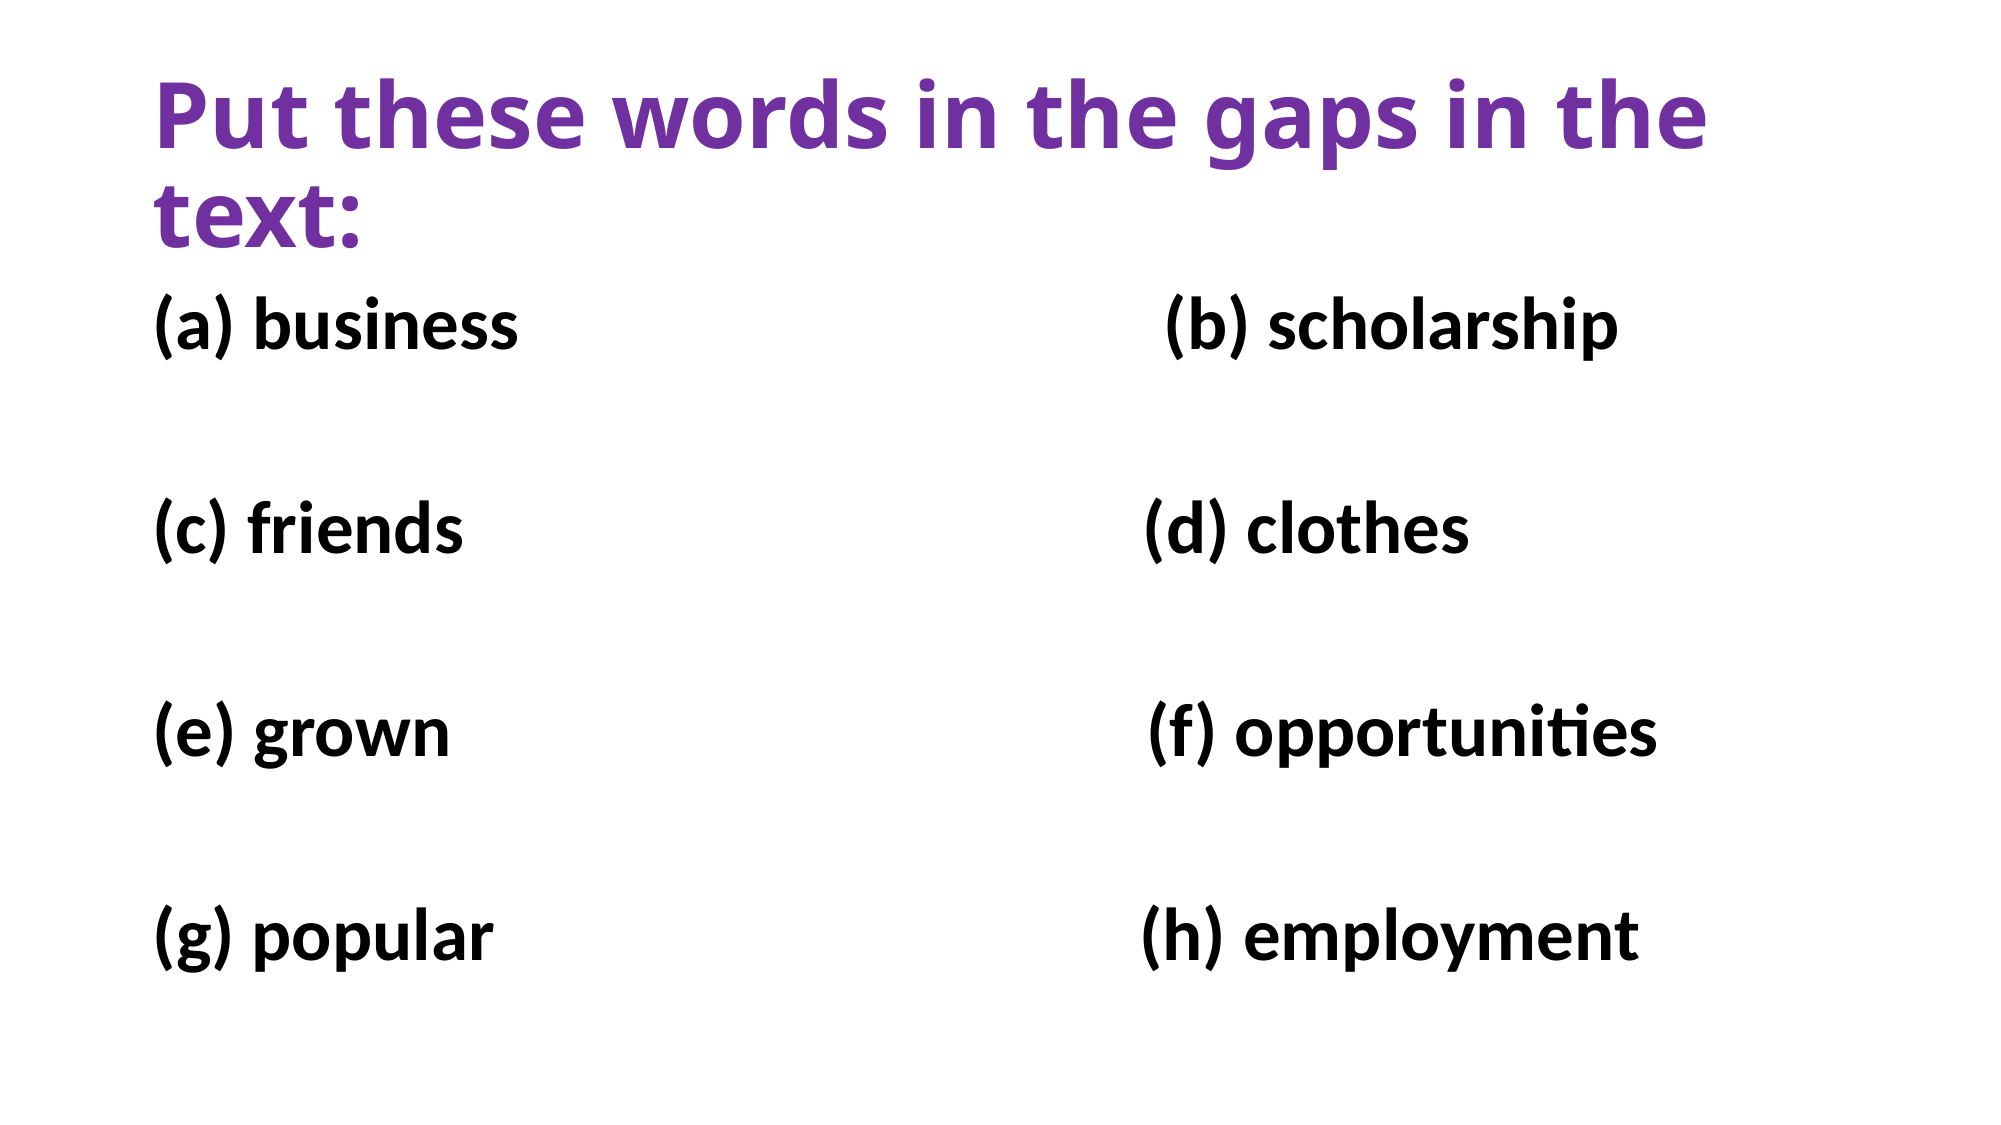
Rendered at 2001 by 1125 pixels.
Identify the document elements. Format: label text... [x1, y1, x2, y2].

list (a) business (b) scholarship (c) friends (d) clothes (e) grown (f) opportunities (g) popular (h) employment [137, 277, 1863, 1014]
title Put these words in the gaps in the text: [137, 59, 1863, 277]
